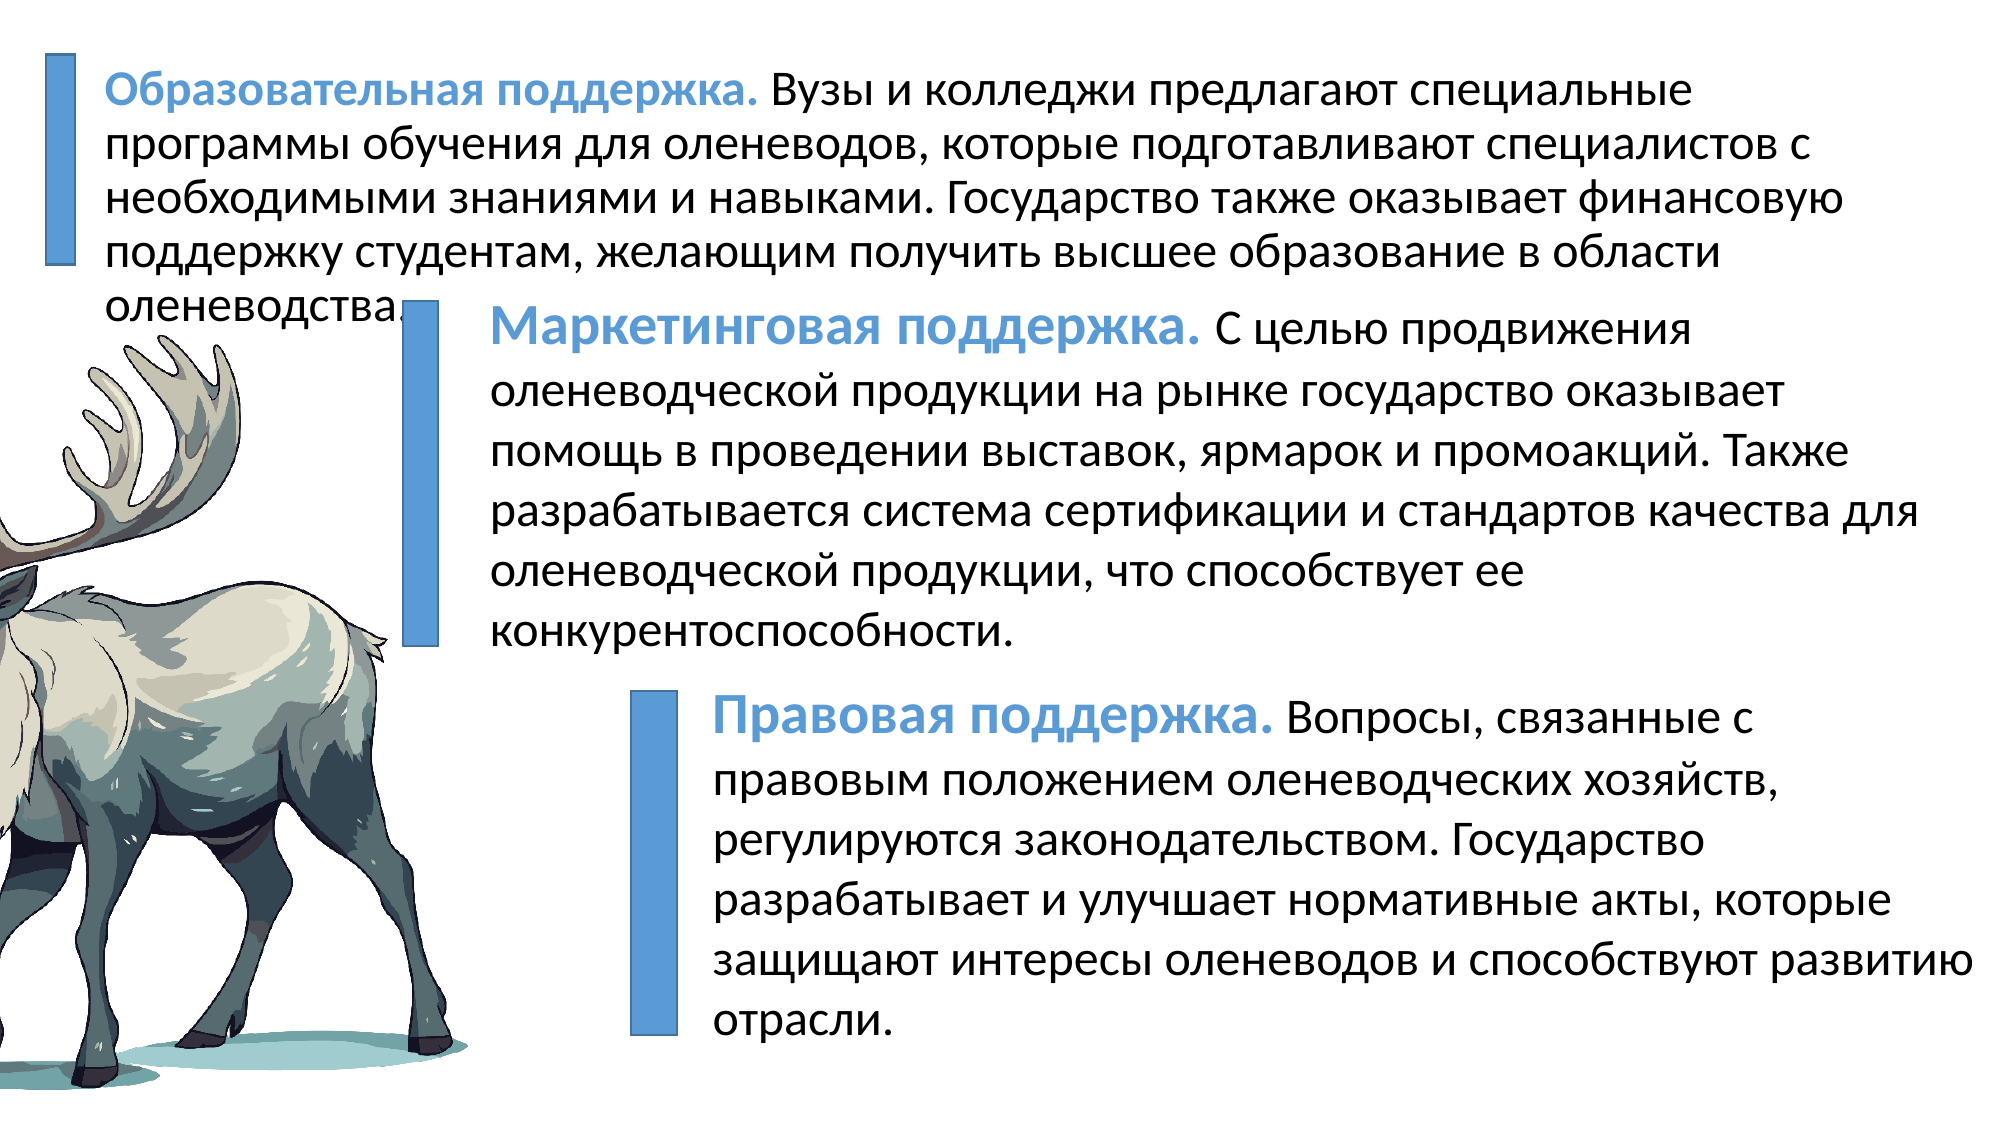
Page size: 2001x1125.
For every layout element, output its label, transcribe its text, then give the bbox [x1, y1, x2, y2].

text_box [630, 690, 678, 1036]
text_box Правовая поддержка. Вопросы, связанные с правовым положением оленеводческих хозяйств, регулируются законодательством. Государство разрабатывает и улучшает нормативные акты, которые защищают интересы оленеводов и способствуют развитию отрасли. [697, 667, 1990, 1053]
text_box Маркетинговая поддержка. С целью продвижения оленеводческой продукции на рынке государство оказывает помощь в проведении выставок, ярмарок и промоакций. Также разрабатывается система сертификации и стандартов качества для оленеводческой продукции, что способствует ее конкурентоспособности. [474, 279, 1967, 664]
list Образовательная поддержка. Вузы и колледжи предлагают специальные программы обучения для оленеводов, которые подготавливают специалистов с необходимыми знаниями и навыками. Государство также оказывает финансовую поддержку студентам, желающим получить высшее образование в области оленеводства. [89, 54, 1967, 302]
text_box [45, 53, 76, 266]
picture [0, 302, 526, 1125]
